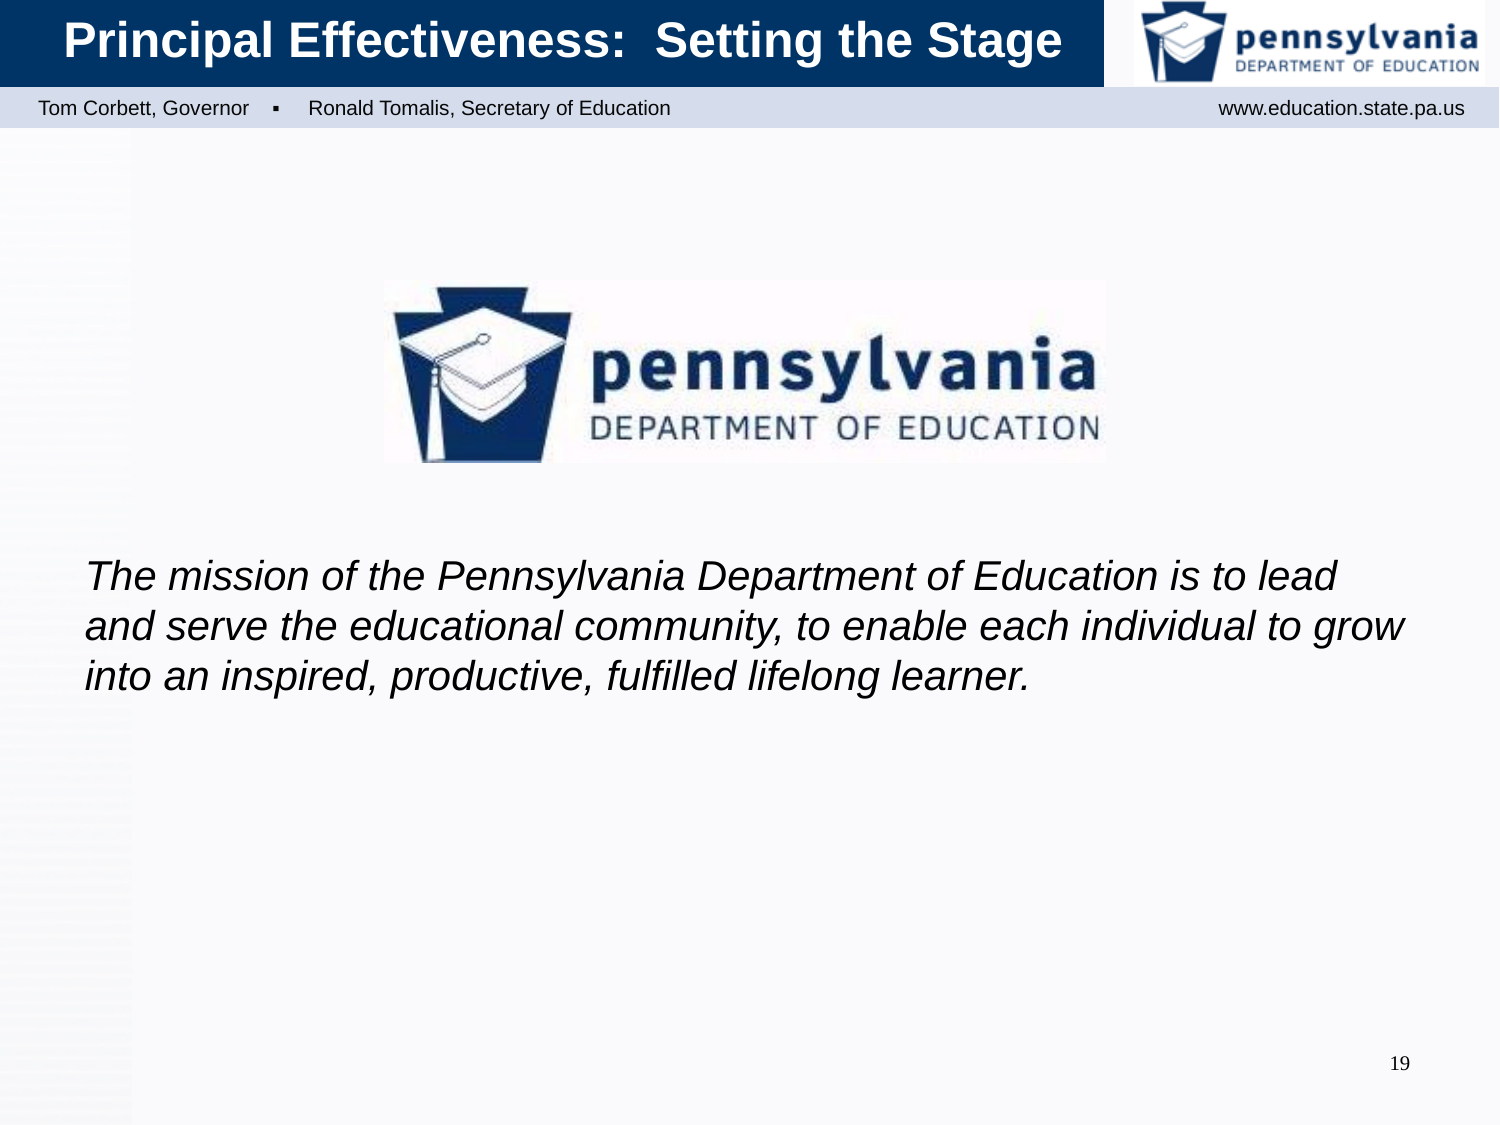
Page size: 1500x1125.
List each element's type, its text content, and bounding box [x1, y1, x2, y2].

text_box 19 [1374, 1042, 1444, 1103]
text_box The mission of the Pennsylvania Department of Education is to lead and serve the educational community, to enable each individual to grow into an inspired, productive, fulfilled lifelong learner. [69, 541, 1420, 706]
picture [0, 0, 1500, 1125]
